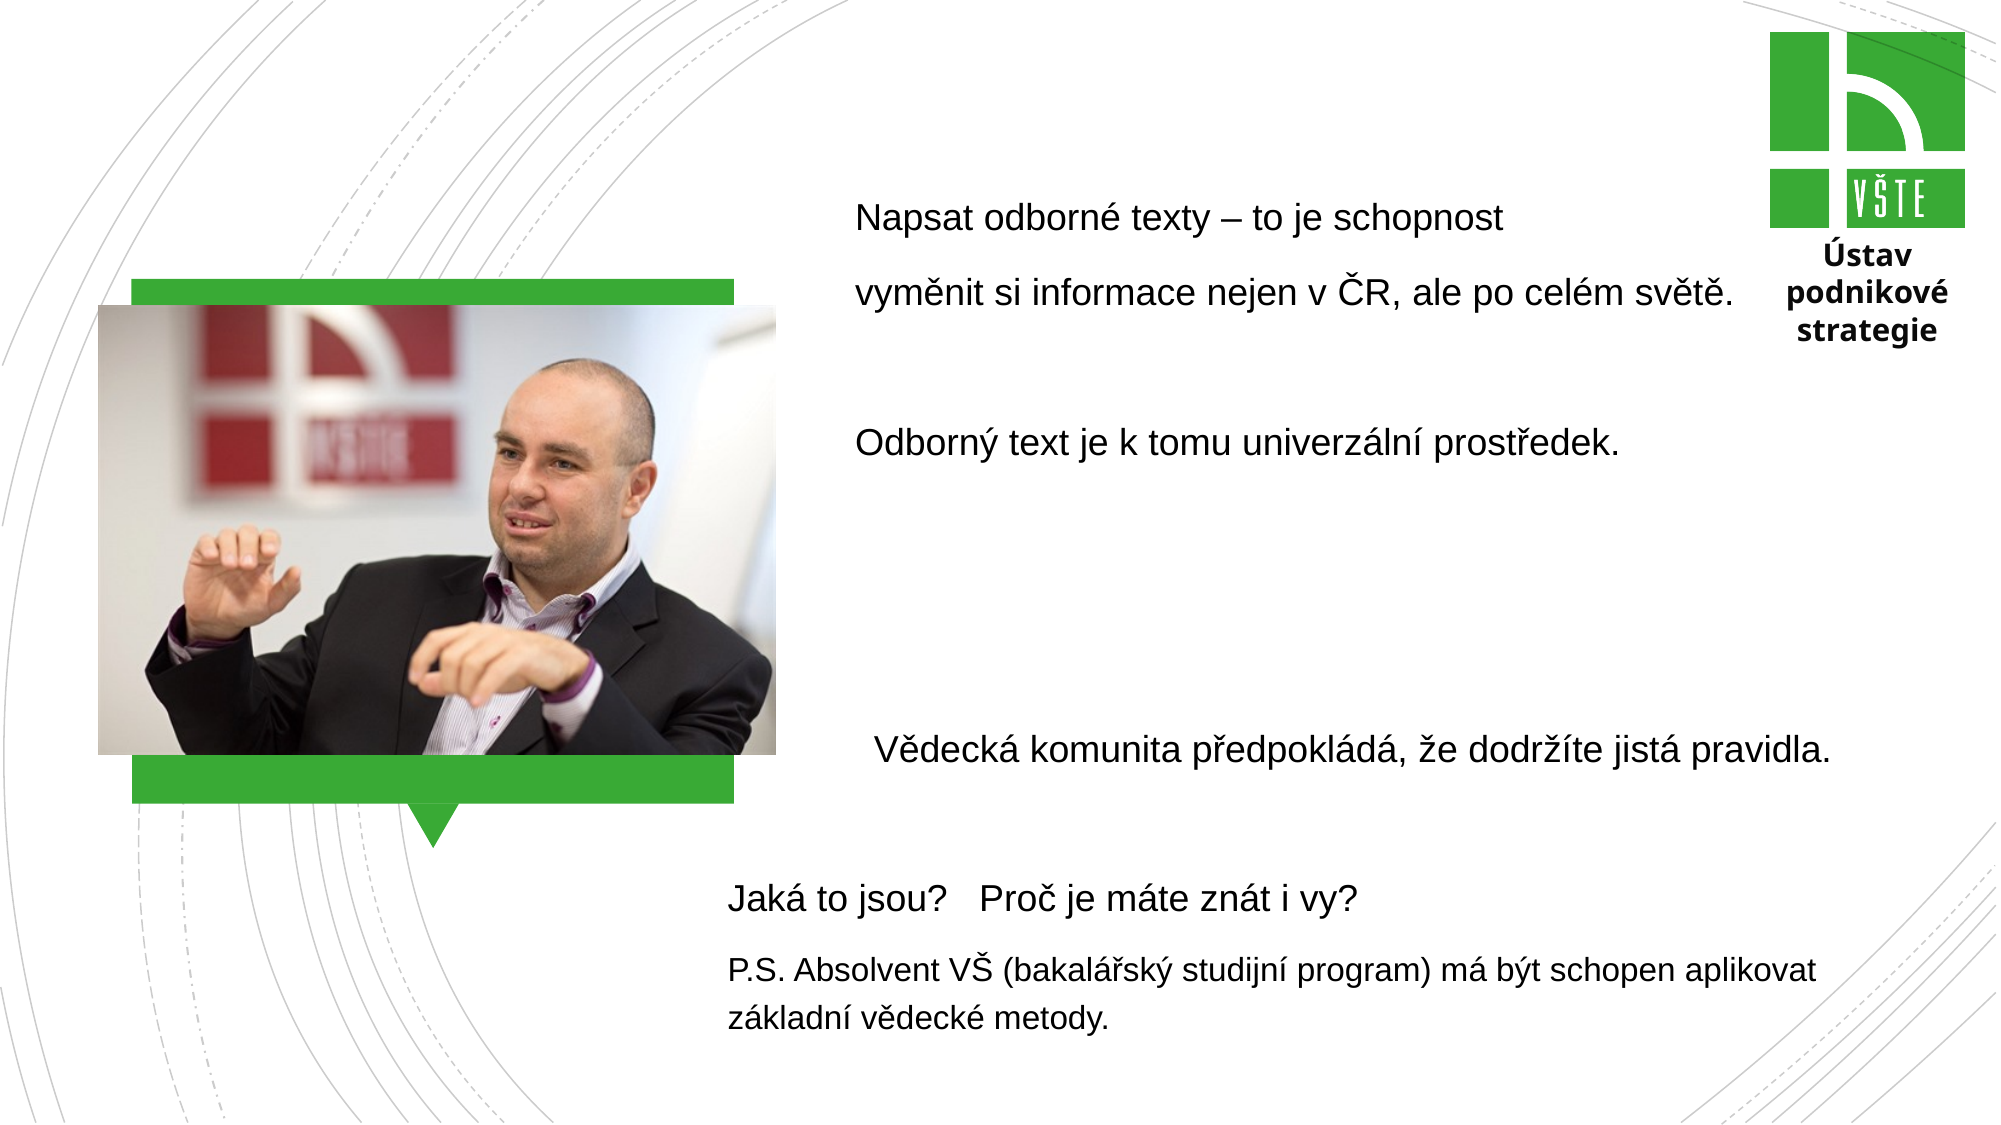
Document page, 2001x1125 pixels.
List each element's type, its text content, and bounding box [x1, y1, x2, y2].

list Napsat odborné texty – to je schopnost vyměnit si informace nejen v ČR, ale po celém světě. Odborný text je k tomu univerzální prostředek. [840, 176, 1869, 559]
picture [98, 304, 776, 755]
list Vědecká komunita předpokládá, že dodržíte jistá pravidla. Jaká to jsou? Proč je máte znát i vy? P.S. Absolvent VŠ (bakalářský studijní program) má být schopen aplikovat základní vědecké metody. [712, 708, 1907, 1071]
picture [1770, 32, 1965, 228]
